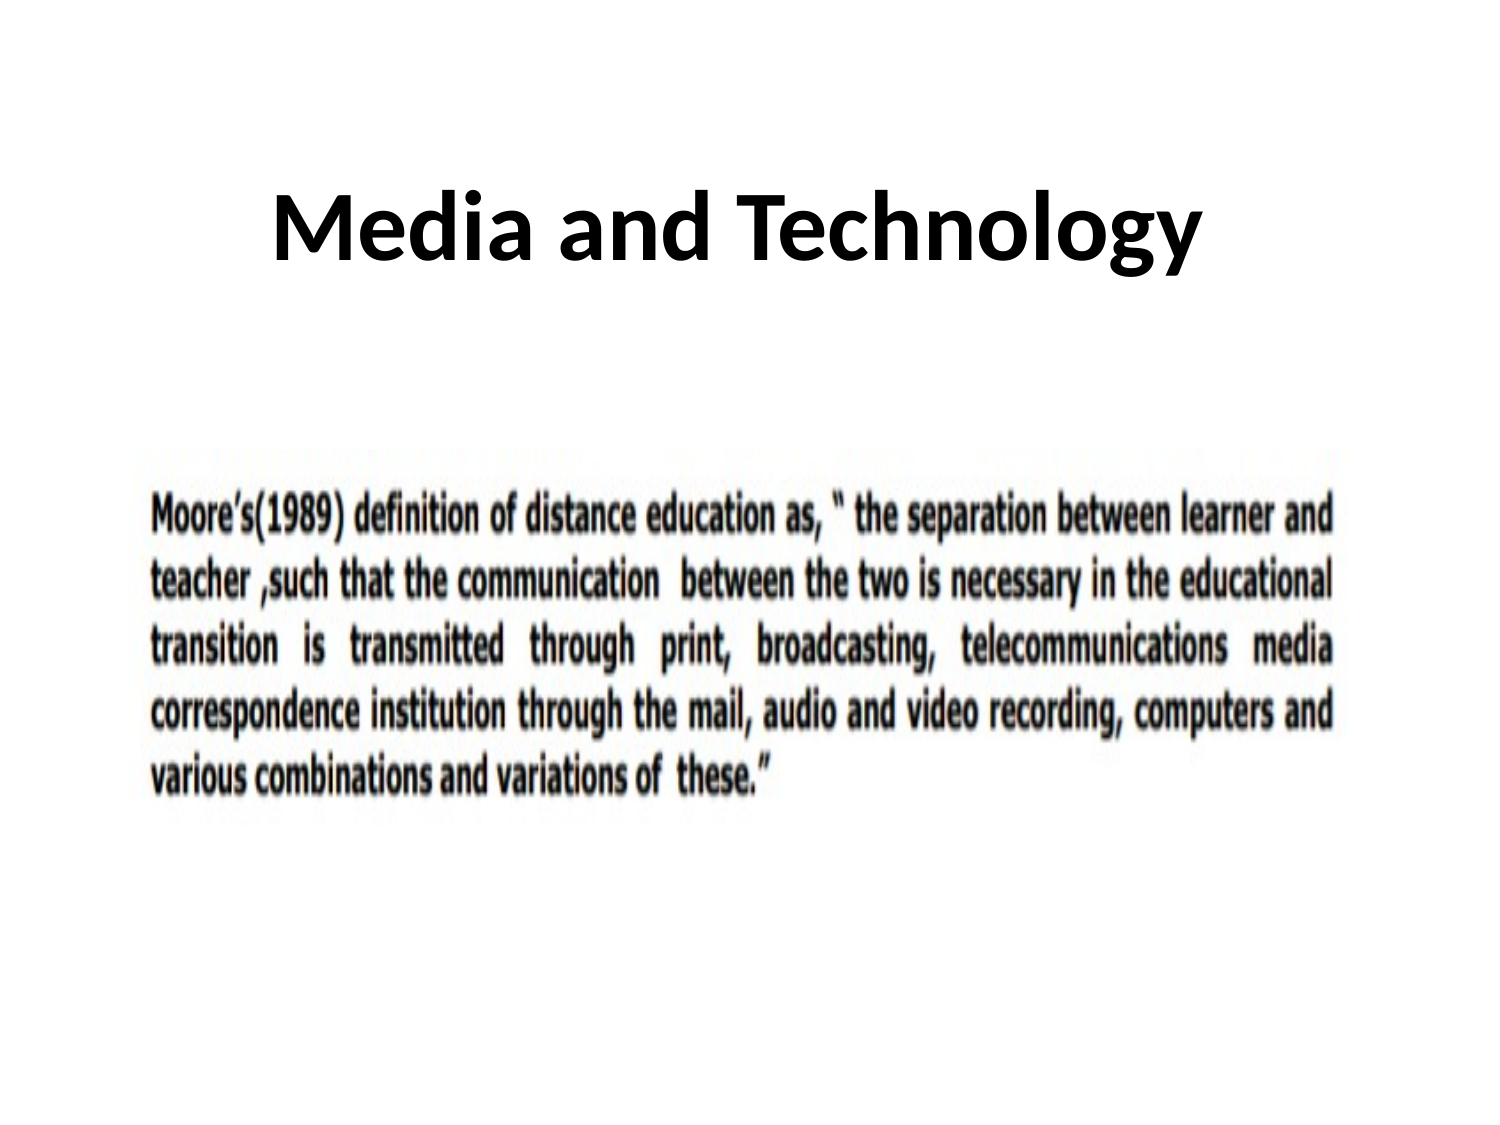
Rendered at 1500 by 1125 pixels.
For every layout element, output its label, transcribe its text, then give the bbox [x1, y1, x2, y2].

picture [99, 449, 1363, 863]
title Media and Technology [99, 99, 1375, 342]
